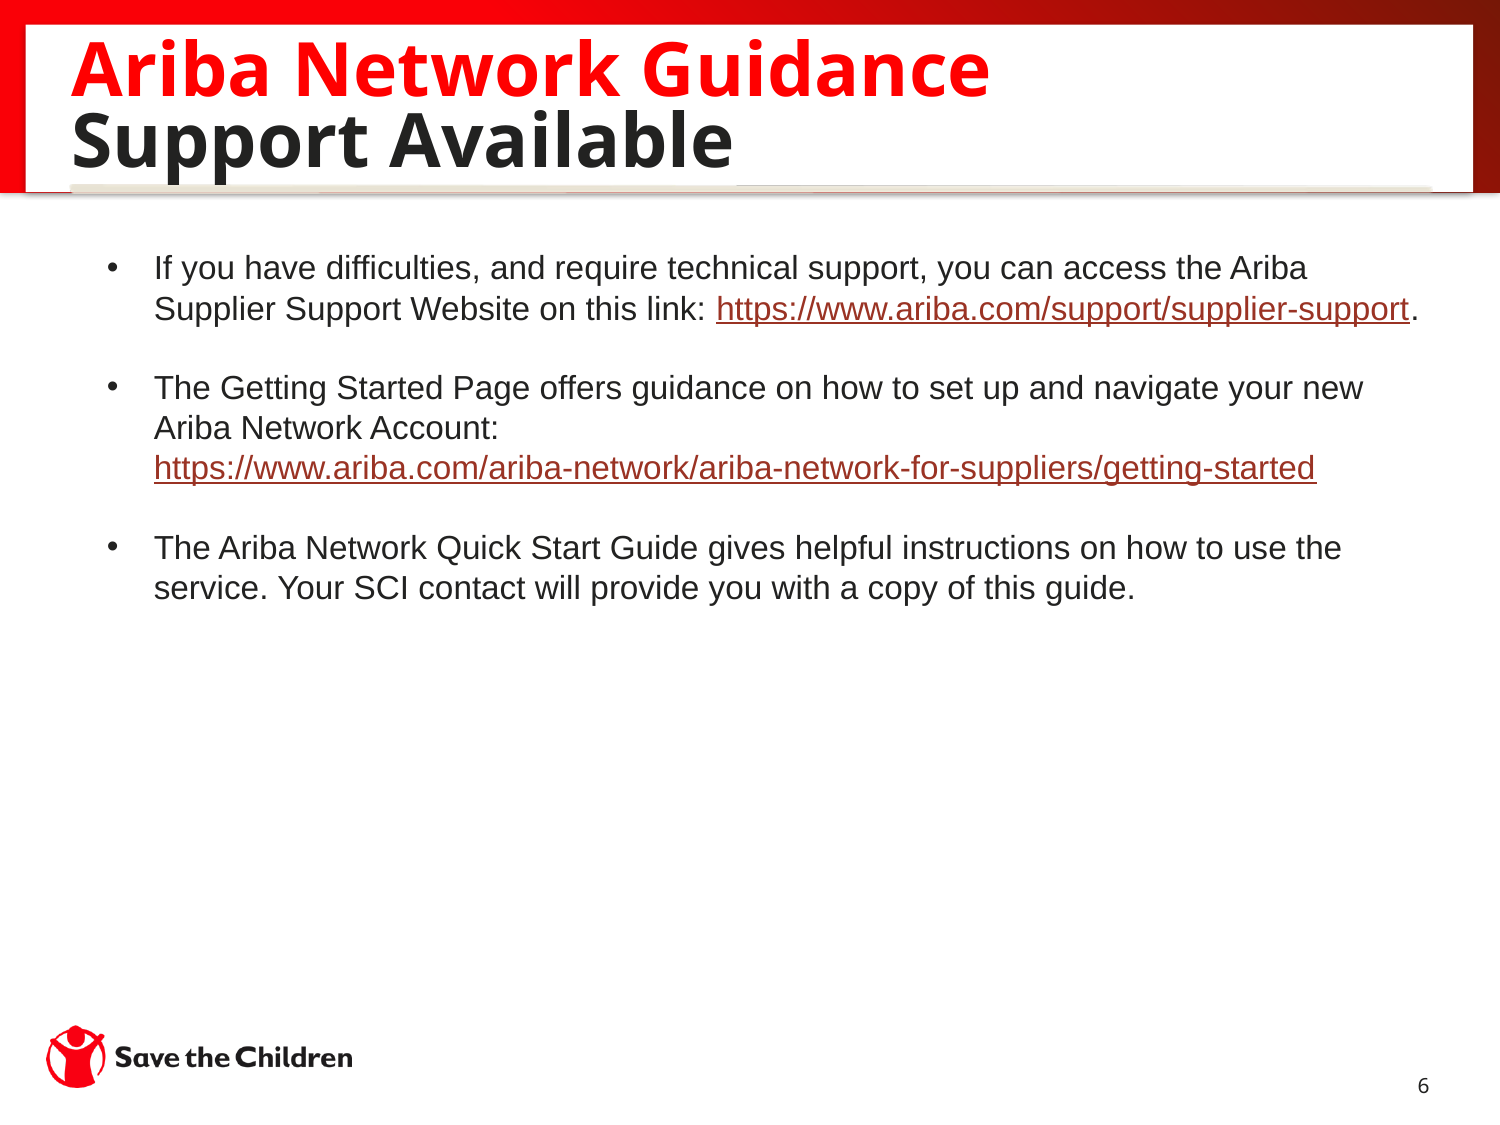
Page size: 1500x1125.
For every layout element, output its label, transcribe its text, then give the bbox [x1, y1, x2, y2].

picture [69, 184, 1433, 194]
slide_number 6 [1317, 1056, 1445, 1117]
text_box Ariba Network Guidance [71, 34, 1375, 98]
text_box If you have difficulties, and require technical support, you can access the Ariba Supplier Support Website on this link: https://www.ariba.com/support/supplier-support. The Getting Started Page offers guidance on how to set up and navigate your new Ariba Network Account: https://www.ariba.com/ariba-network/ariba-network-for-suppliers/getting-started The Ariba Network Quick Start Guide gives helpful instructions on how to use the service. Your SCI contact will provide you with a copy of this guide. [92, 239, 1445, 694]
picture [46, 1025, 352, 1088]
text_box Support Available [71, 106, 1375, 169]
